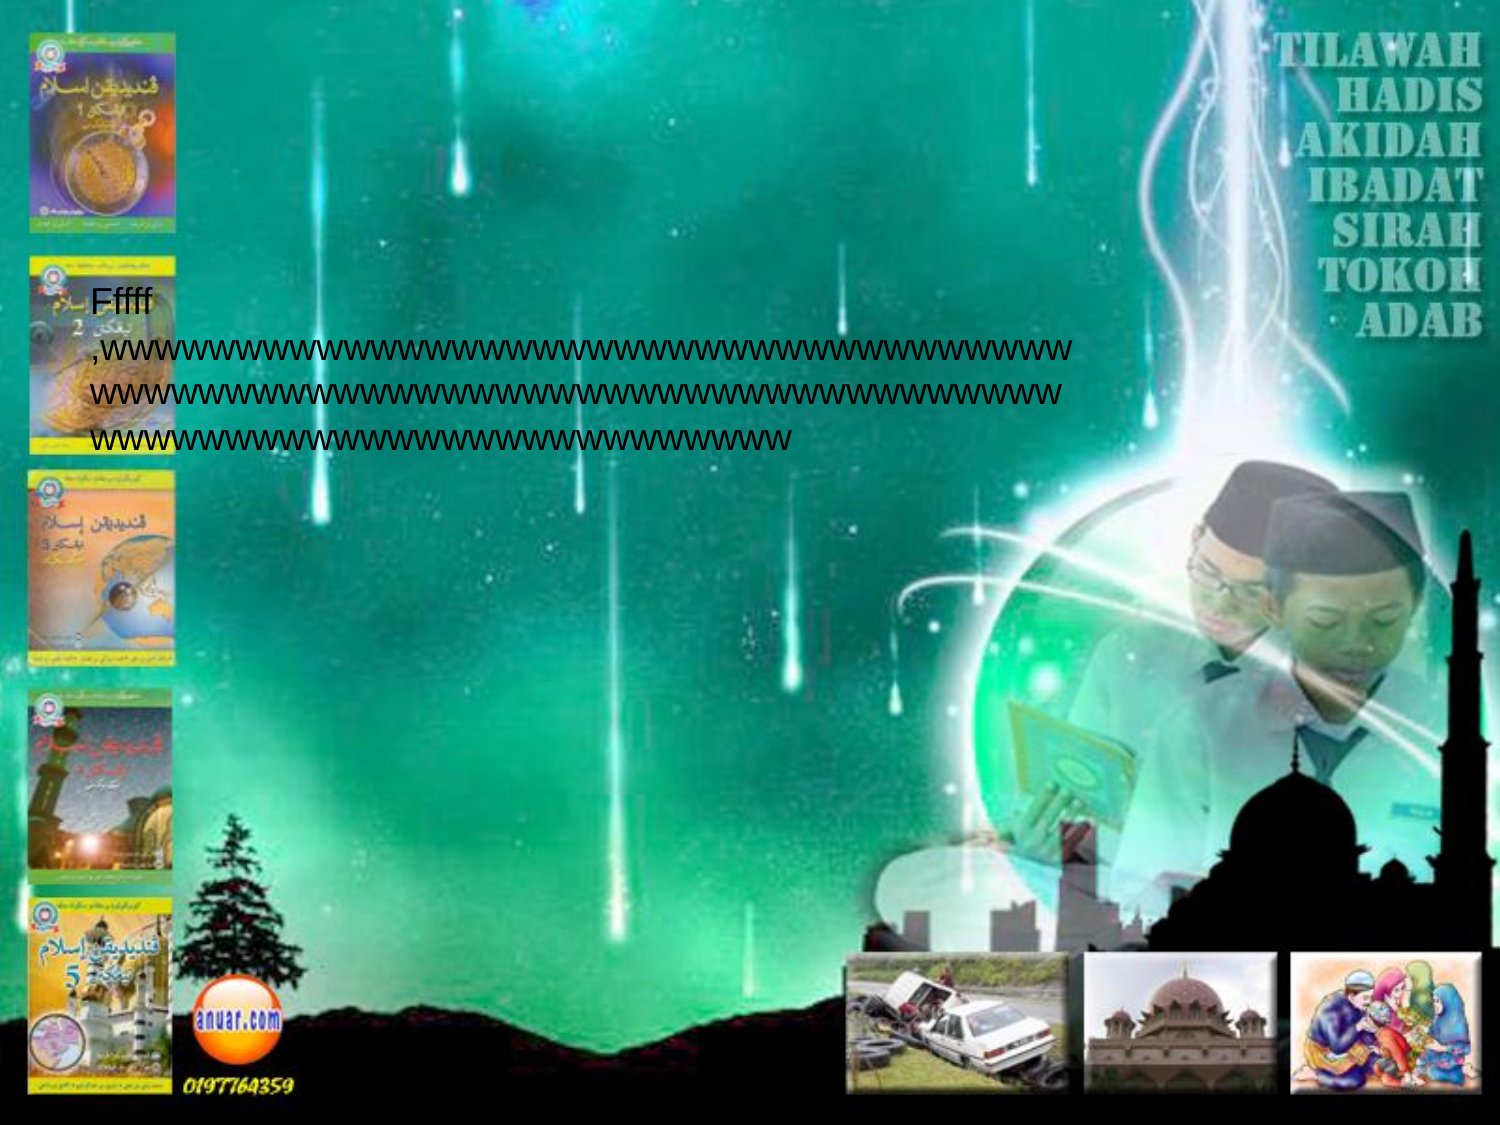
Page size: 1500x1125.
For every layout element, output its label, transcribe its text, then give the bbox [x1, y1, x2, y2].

picture [0, 0, 1500, 1125]
list Fffff ,wwwwwwwwwwwwwwwwwwwwwwwwwwwwwwwwwwwwwwwwwwwwwwwwwwwwwwwwwwwwwwwwwwwwwwwwwwwwwwwwwwwwwwwwwwwwwwwwww [75, 262, 1100, 925]
